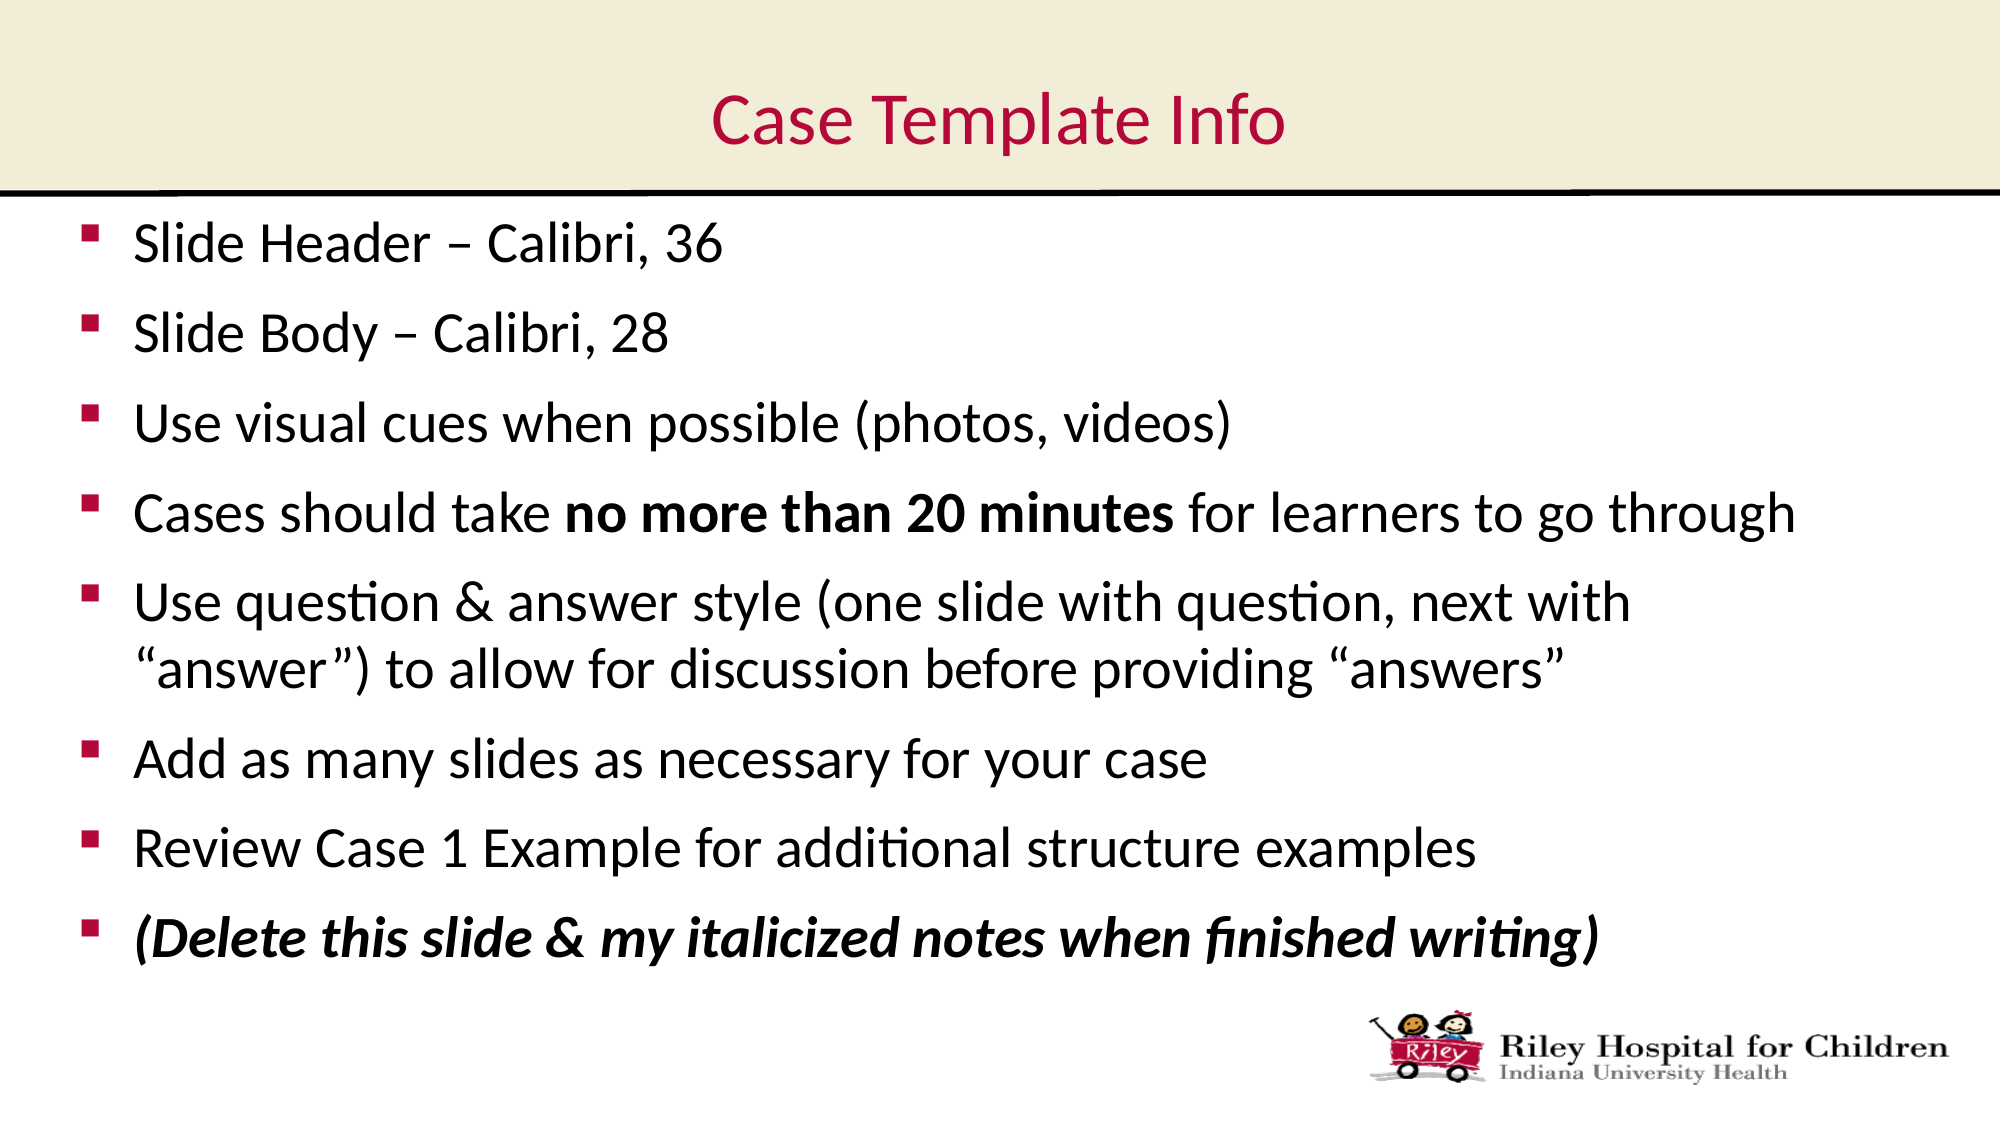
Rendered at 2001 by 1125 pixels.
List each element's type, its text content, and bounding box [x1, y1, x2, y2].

title Case Template Info [0, 0, 2000, 168]
list Slide Header – Calibri, 36 Slide Body – Calibri, 28 Use visual cues when possible (photos, videos) Cases should take no more than 20 minutes for learners to go through Use question & answer style (one slide with question, next with “answer”) to allow for discussion before providing “answers” Add as many slides as necessary for your case Review Case 1 Example for additional structure examples (Delete this slide & my italicized notes when finished writing) [61, 202, 1862, 1116]
picture [1862, 999, 1972, 1093]
